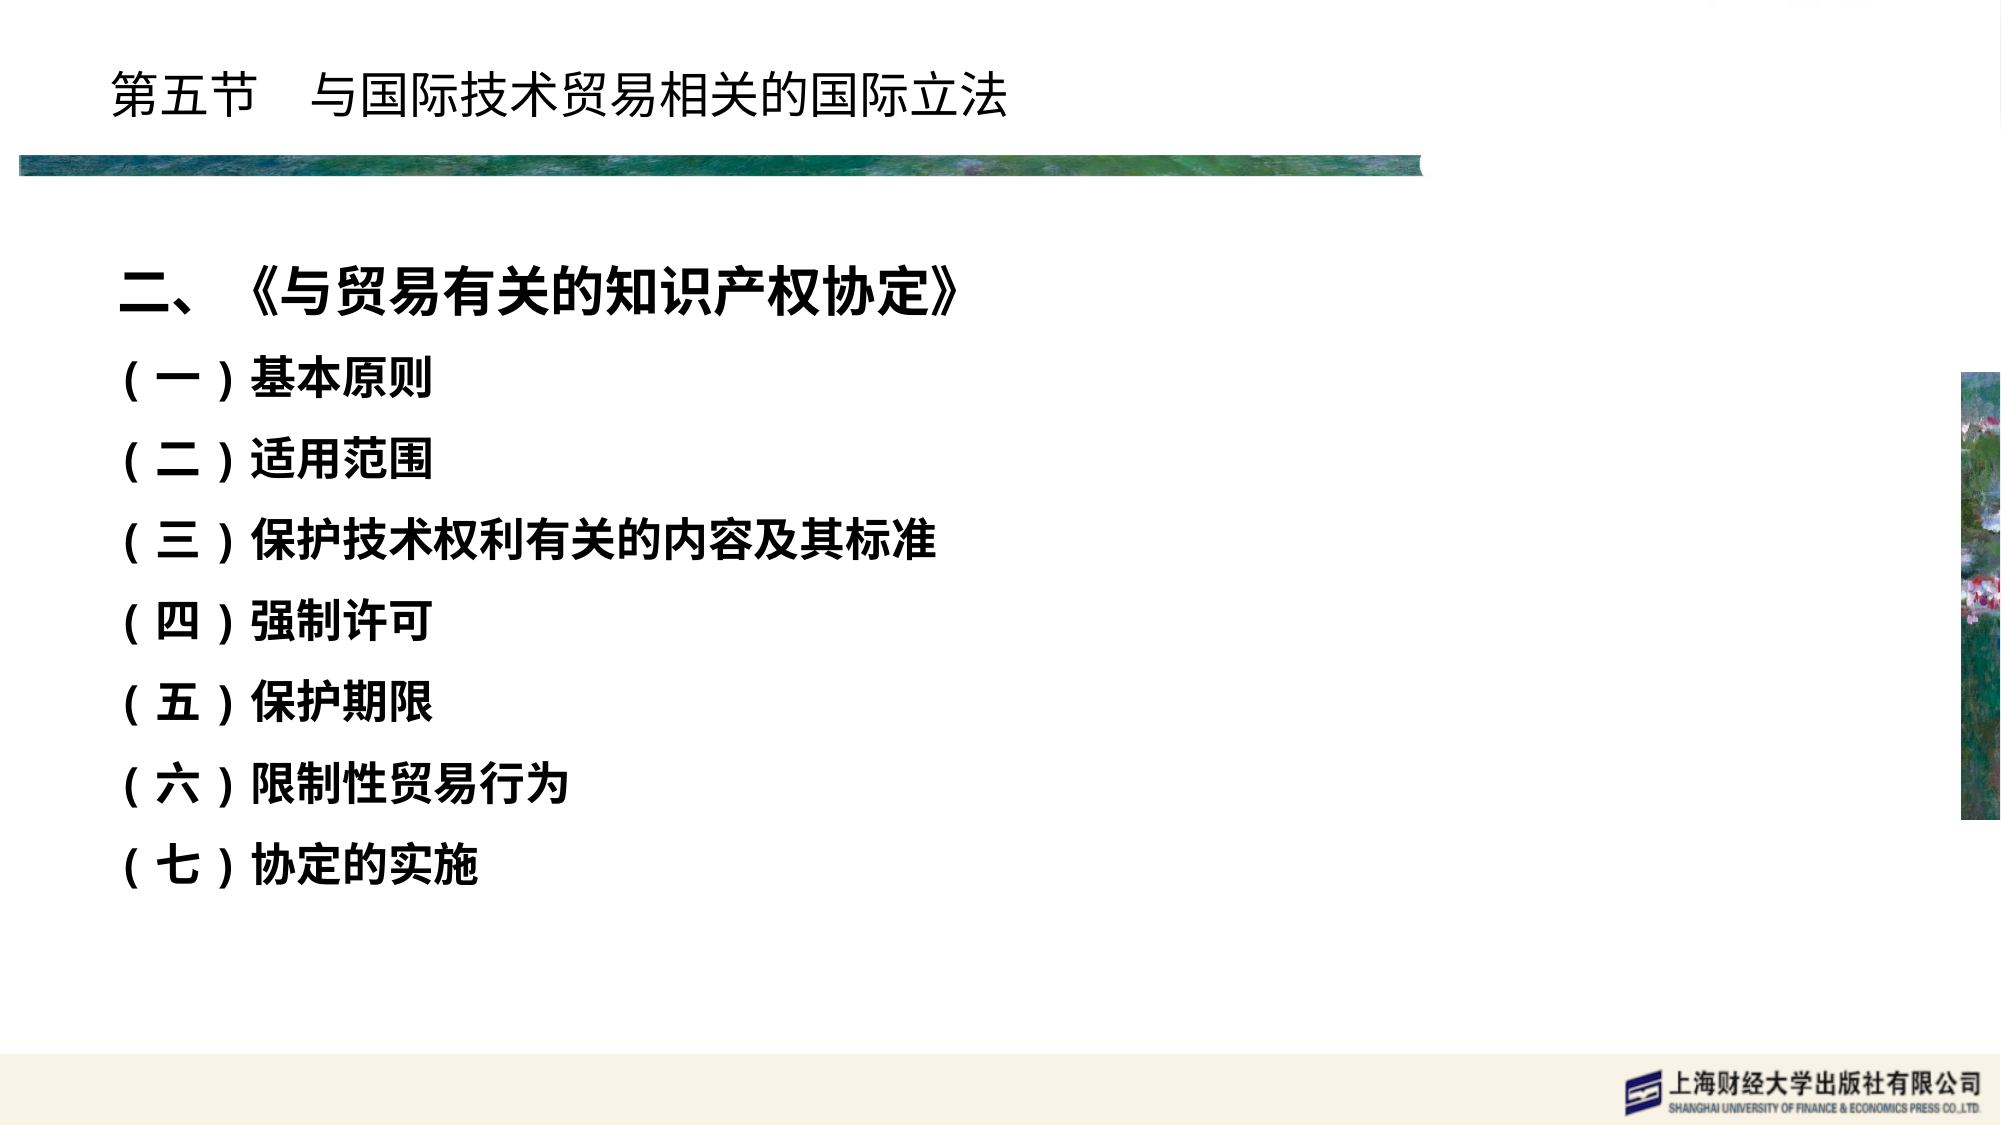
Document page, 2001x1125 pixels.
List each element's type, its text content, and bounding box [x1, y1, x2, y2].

list 二、《与贸易有关的知识产权协定》 (一)基本原则 (二)适用范围 (三)保护技术权利有关的内容及其标准 (四)强制许可 (五)保护期限 (六)限制性贸易行为 (七)协定的实施 [102, 233, 1898, 1032]
picture [0, 0, 2001, 1125]
title 第五节 与国际技术贸易相关的国际立法 [94, 42, 1451, 146]
